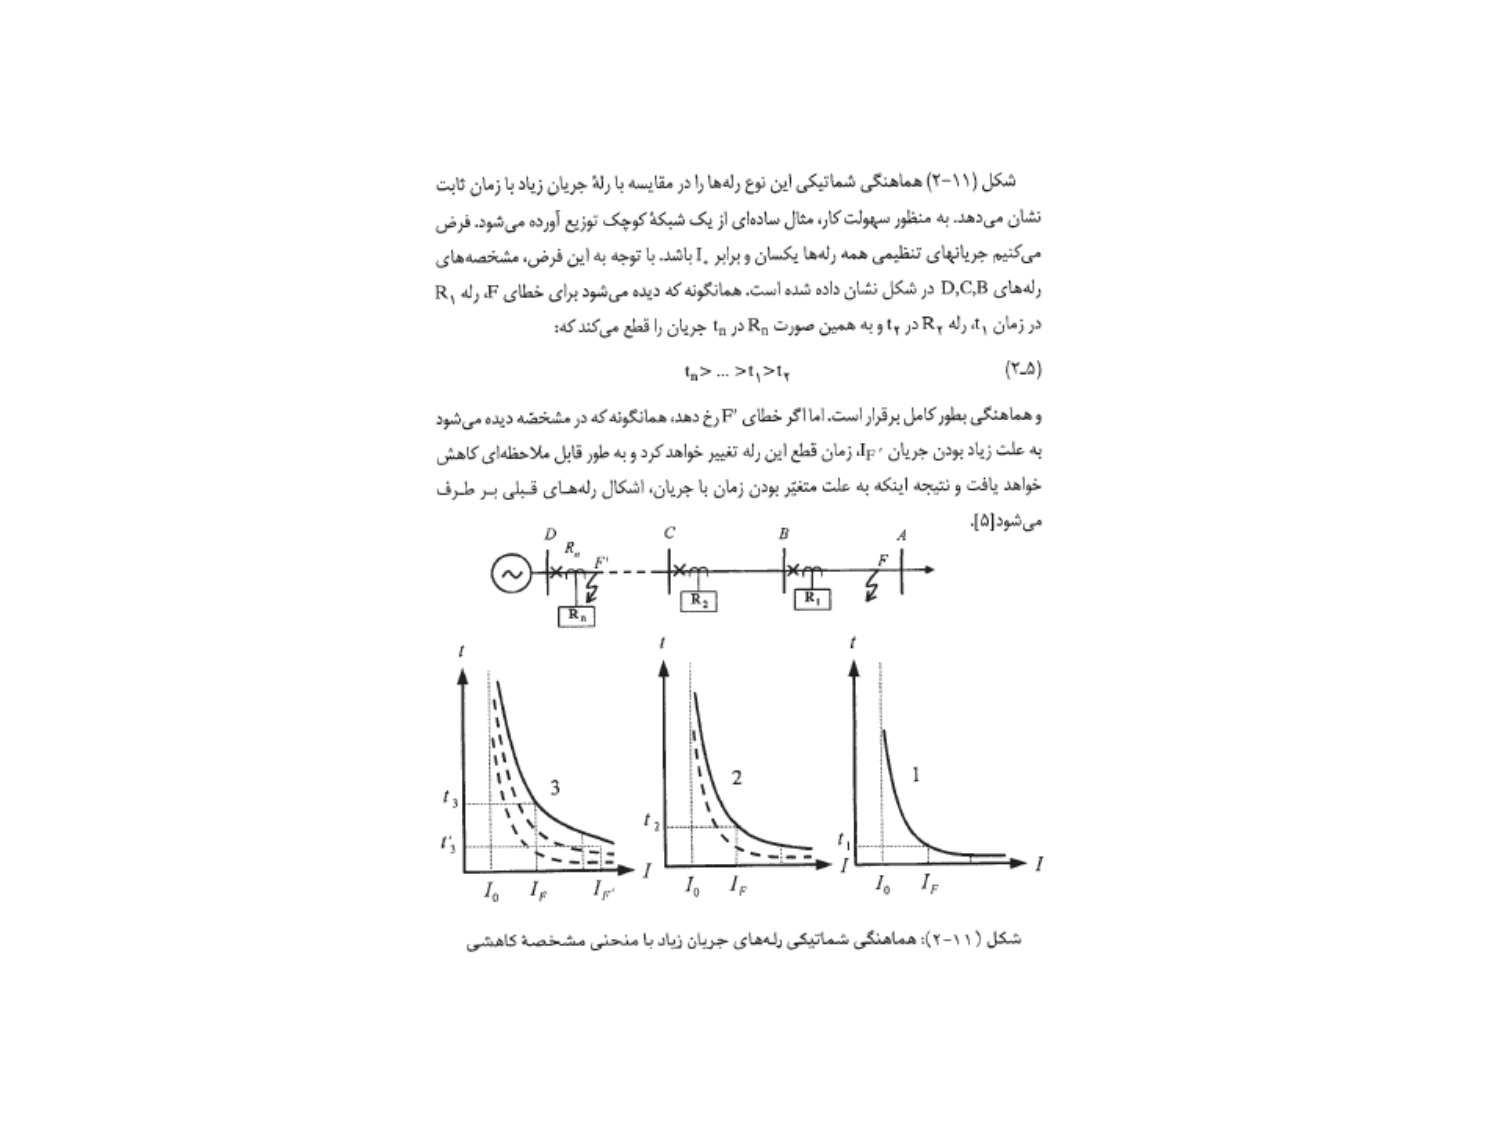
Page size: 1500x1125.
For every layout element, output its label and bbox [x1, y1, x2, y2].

picture [403, 154, 1097, 971]
